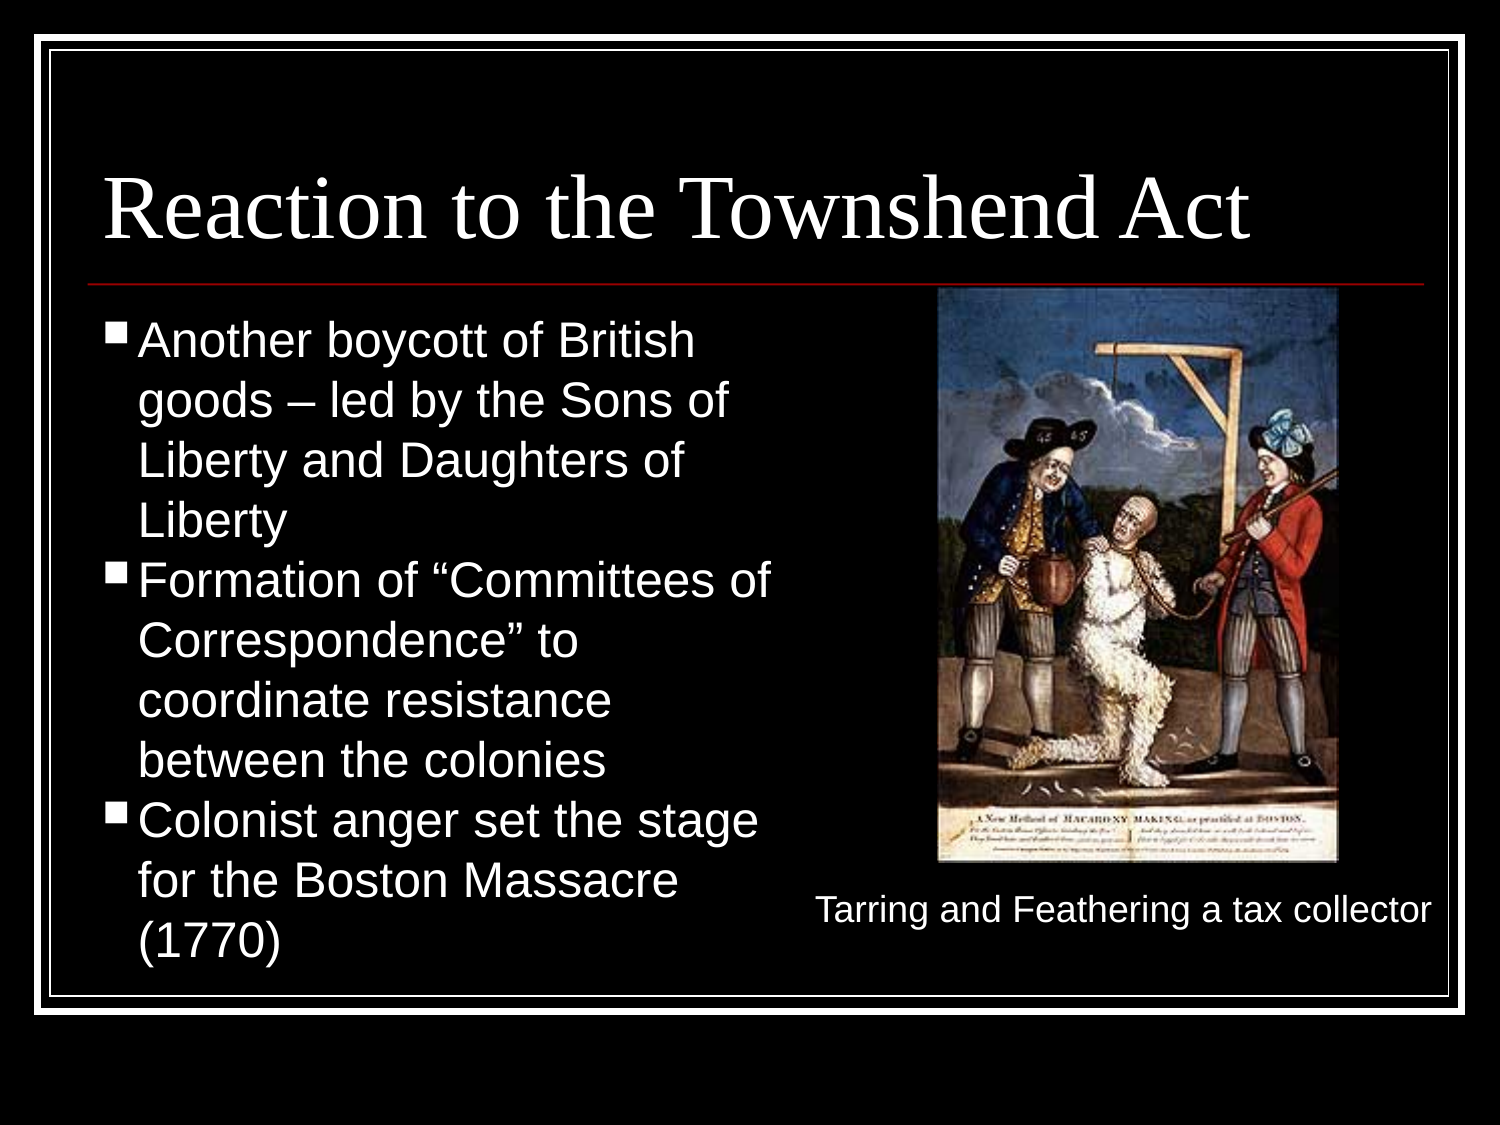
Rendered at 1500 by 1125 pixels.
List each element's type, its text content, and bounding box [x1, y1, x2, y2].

picture [937, 287, 1339, 863]
text_box Tarring and Feathering a tax collector [799, 877, 1463, 938]
text_box Reaction to the Townshend Act [87, 77, 1425, 265]
text_box Another boycott of British goods – led by the Sons of Liberty and Daughters of Liberty Formation of “Committees of Correspondence” to coordinate resistance between the colonies Colonist anger set the stage for the Boston Massacre (1770) [87, 299, 788, 1004]
